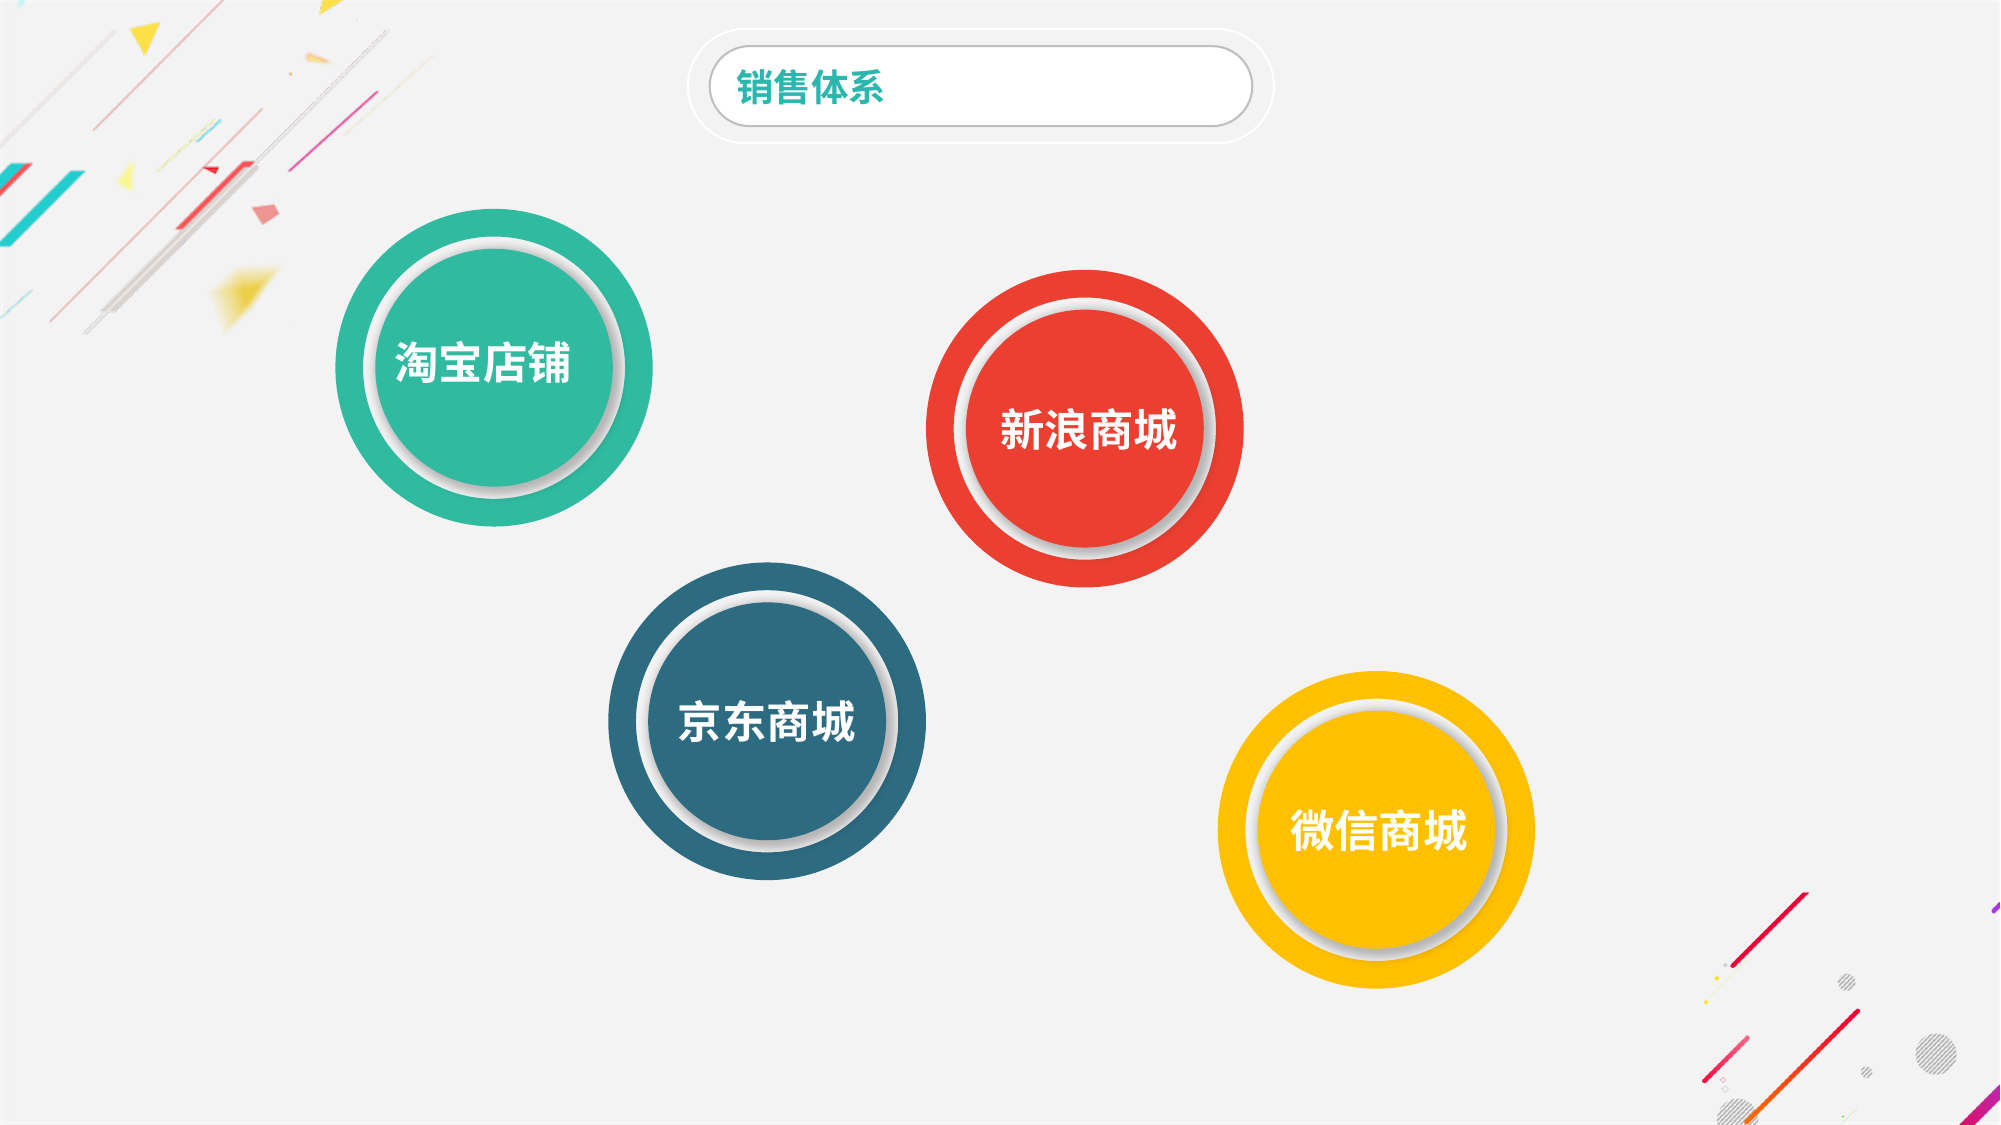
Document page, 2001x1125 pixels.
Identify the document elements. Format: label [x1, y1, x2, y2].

text_box [925, 269, 1244, 588]
text_box [608, 562, 926, 881]
text_box [687, 29, 1275, 144]
text_box [1217, 670, 1536, 989]
text_box [335, 208, 653, 527]
picture [0, 0, 2001, 1125]
